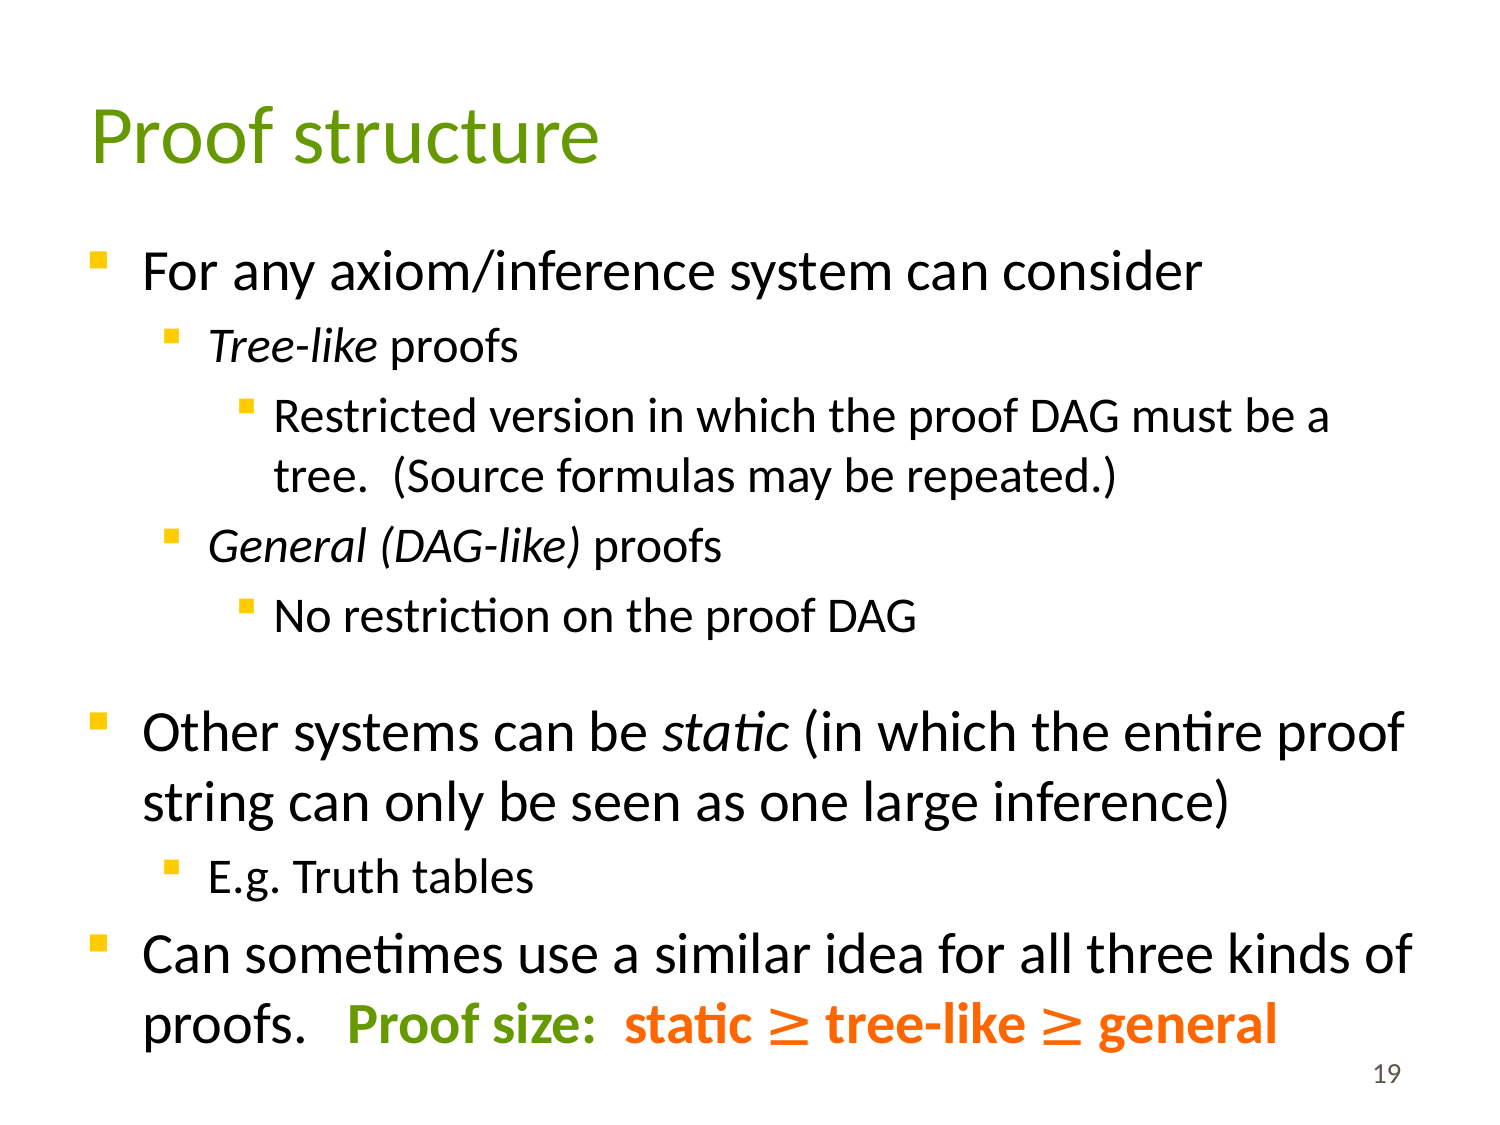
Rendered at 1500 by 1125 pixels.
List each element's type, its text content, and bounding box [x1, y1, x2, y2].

title Proof structure [75, 37, 1350, 188]
slide_number 19 [1104, 1037, 1417, 1097]
list For any axiom/inference system can consider Tree-like proofs Restricted version in which the proof DAG must be a tree. (Source formulas may be repeated.) General (DAG-like) proofs No restriction on the proof DAG Other systems can be static (in which the entire proof string can only be seen as one large inference) E.g. Truth tables Can sometimes use a similar idea for all three kinds of proofs. Proof size: static ≥ tree-like ≥ general [70, 224, 1450, 1038]
